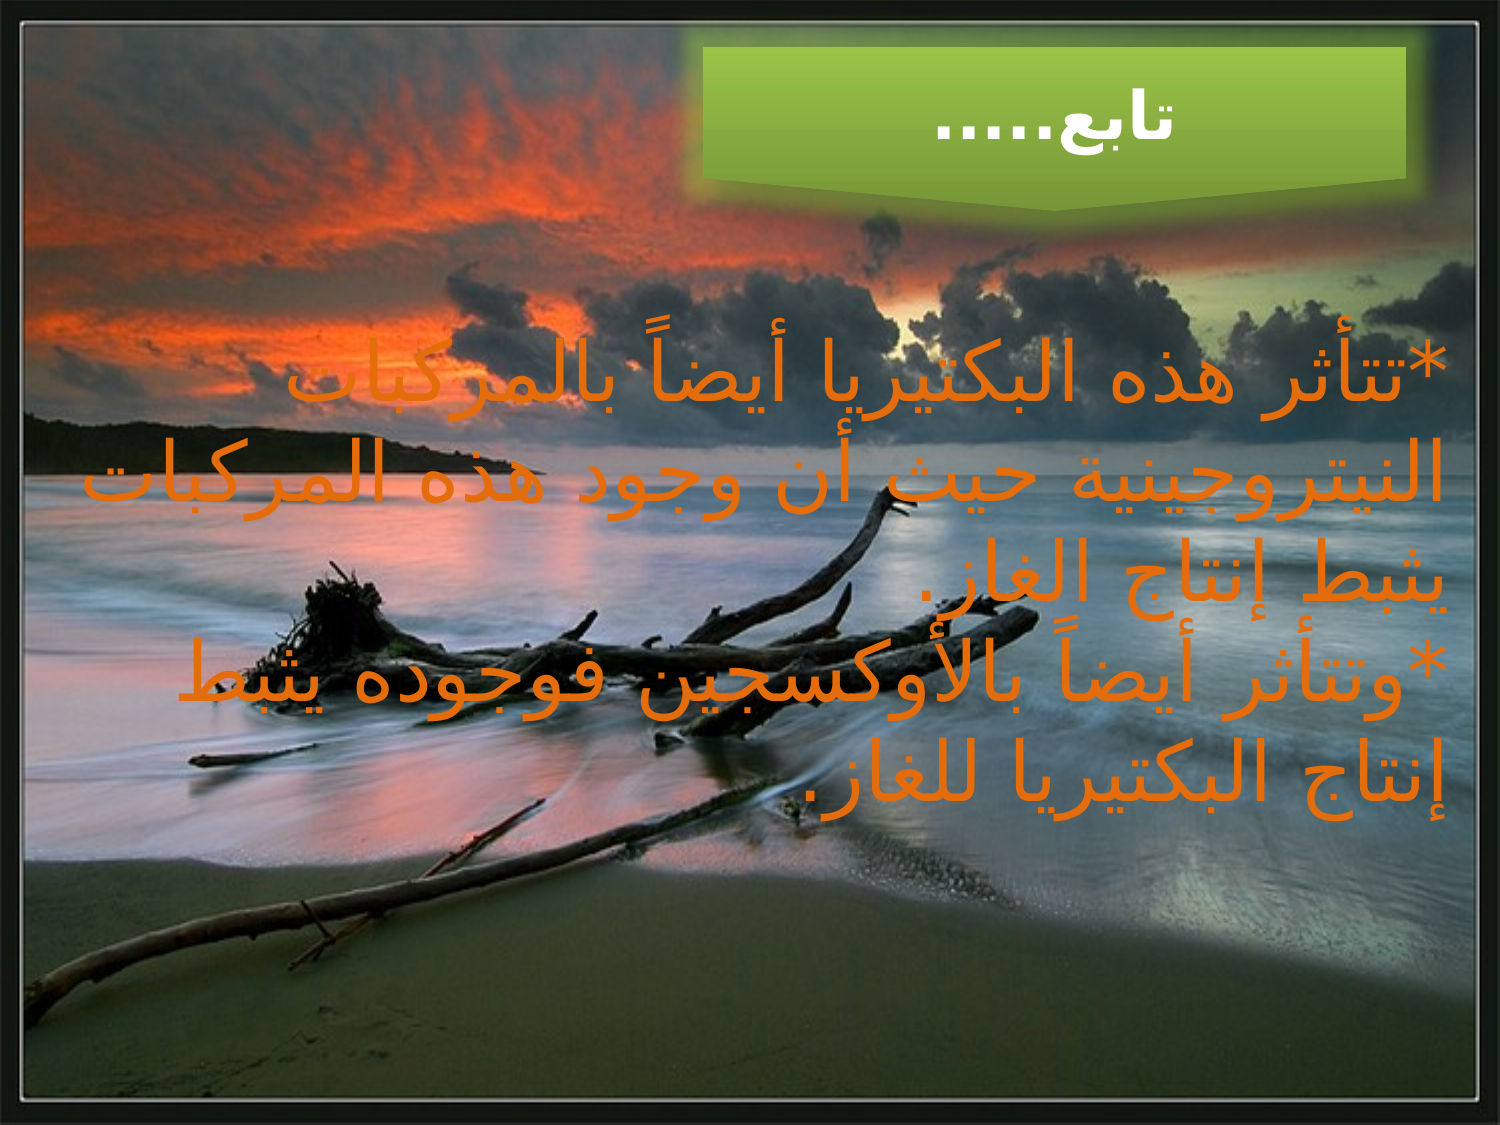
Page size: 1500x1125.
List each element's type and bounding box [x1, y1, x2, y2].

list [0, 0, 1500, 1125]
